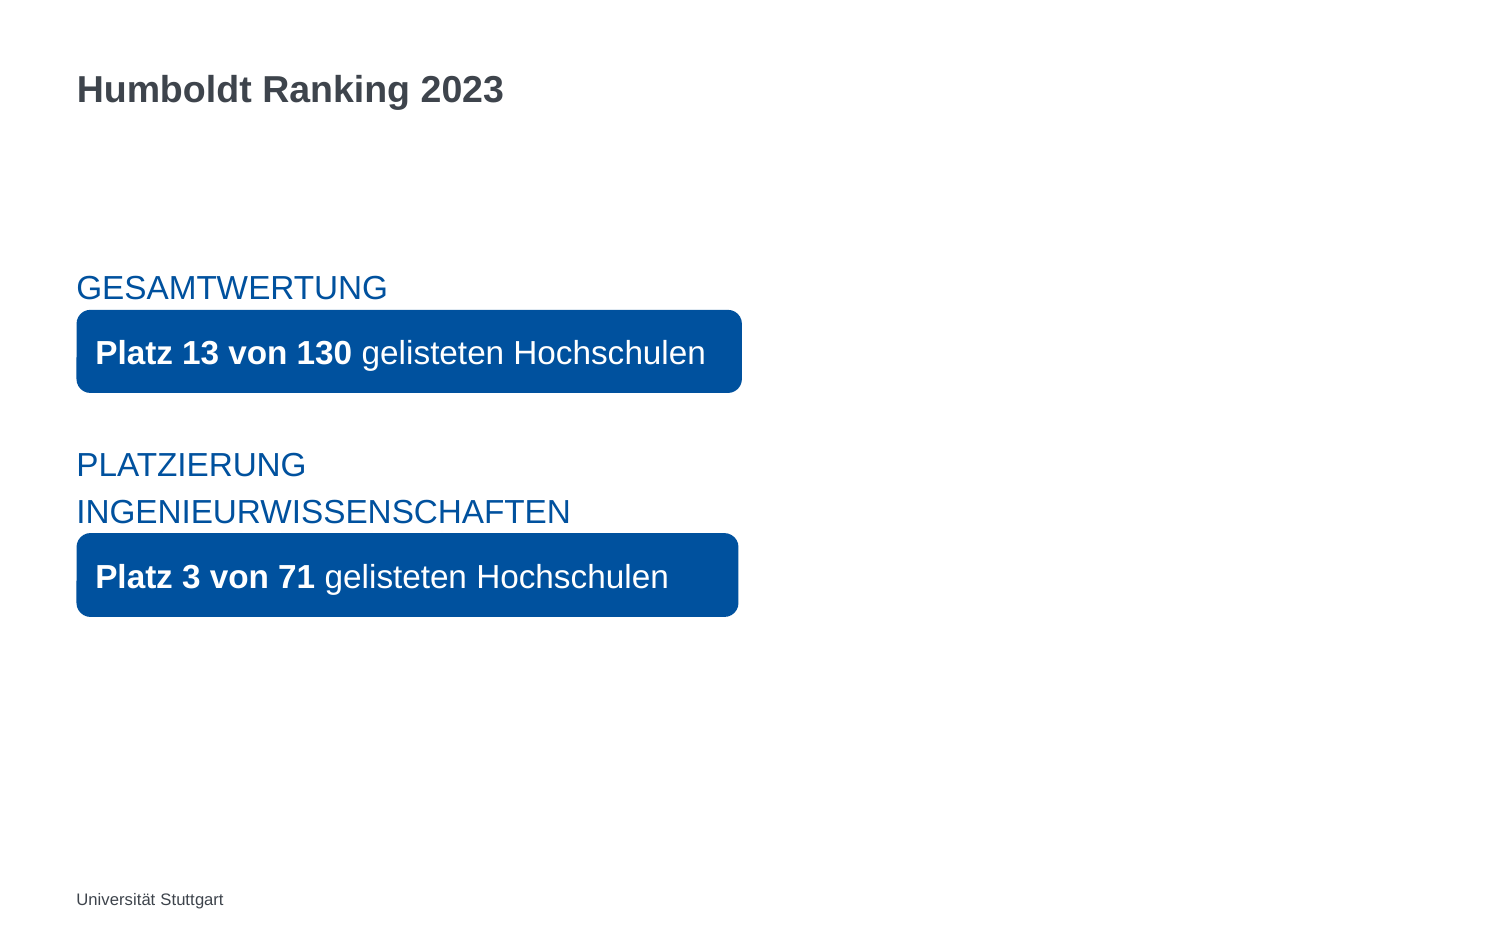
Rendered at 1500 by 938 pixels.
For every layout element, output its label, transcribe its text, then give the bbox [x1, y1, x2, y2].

text_box Platz 3 von 71 gelisteten Hochschulen [75, 531, 740, 618]
footer Universität Stuttgart [76, 888, 1072, 910]
title Humboldt Ranking 2023 [76, 64, 1424, 111]
text_box Platzierung Ingenieurwissenschaften [76, 439, 727, 526]
text_box Platz 13 von 130 gelisteten Hochschulen [75, 308, 743, 394]
text_box Gesamtwertung [76, 262, 727, 302]
